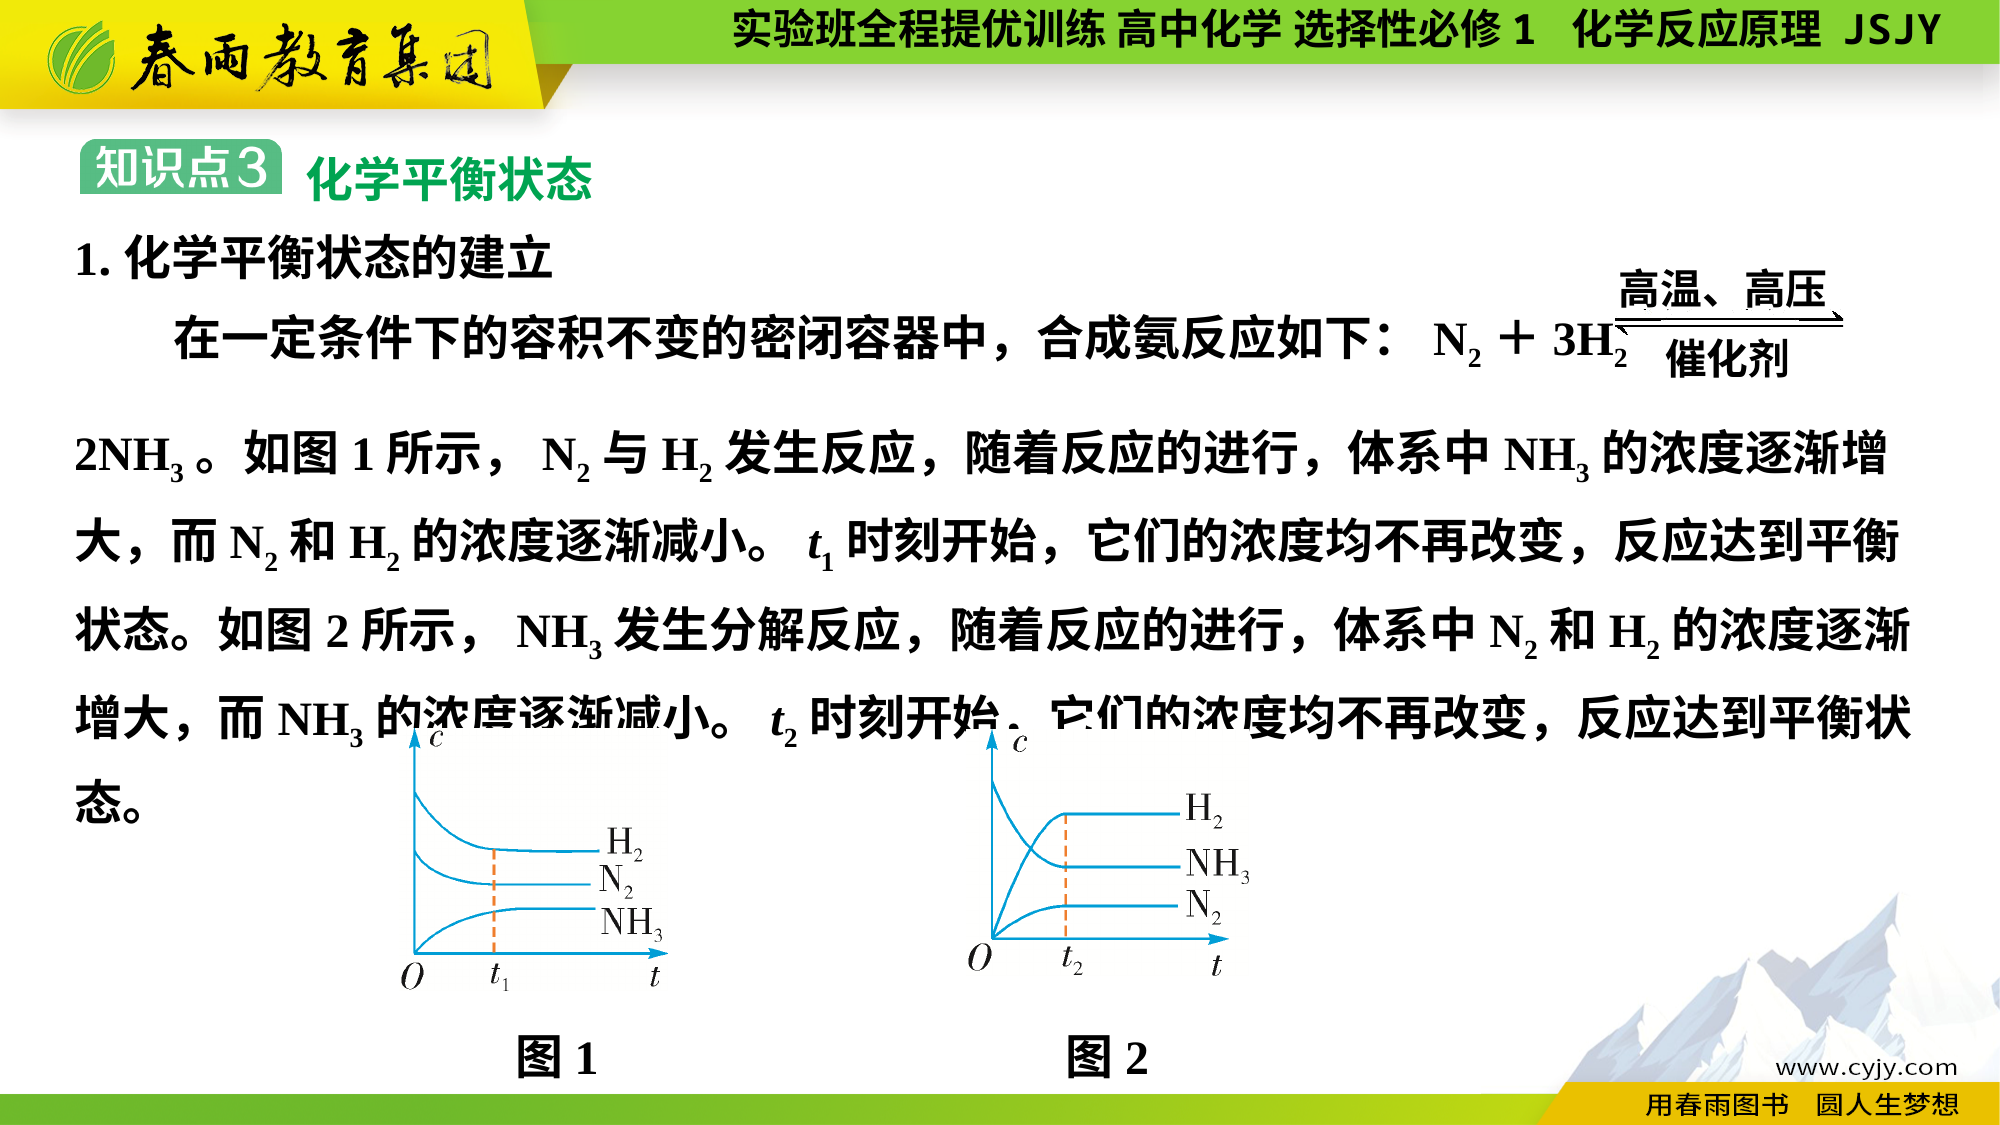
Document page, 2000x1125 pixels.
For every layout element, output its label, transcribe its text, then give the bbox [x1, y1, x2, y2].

picture [0, 0, 2000, 1125]
list 化学平衡状态 1.化学平衡状态的建立 在一定条件下的容积不变的密闭容器中，合成氨反应如下：N2＋3H2 2NH3。如图1所示，N2与H2发生反应，随着反应的进行，体系中NH3的浓度逐渐增大，而N2和H2的浓度逐渐减小。t1时刻开始，它们的浓度均不再改变，反应达到平衡状态。如图2所示，NH3发生分解反应，随着反应的进行，体系中N2和H2的浓度逐渐增大，而NH3的浓度逐渐减小。t2时刻开始，它们的浓度均不再改变，反应达到平衡状态。 [59, 122, 1944, 714]
text_box 图2 [1051, 991, 1164, 1092]
text_box 高温、高压 [1603, 255, 1843, 321]
text_box 图1 [500, 1001, 614, 1092]
text_box 催化剂 [1650, 347, 1806, 390]
